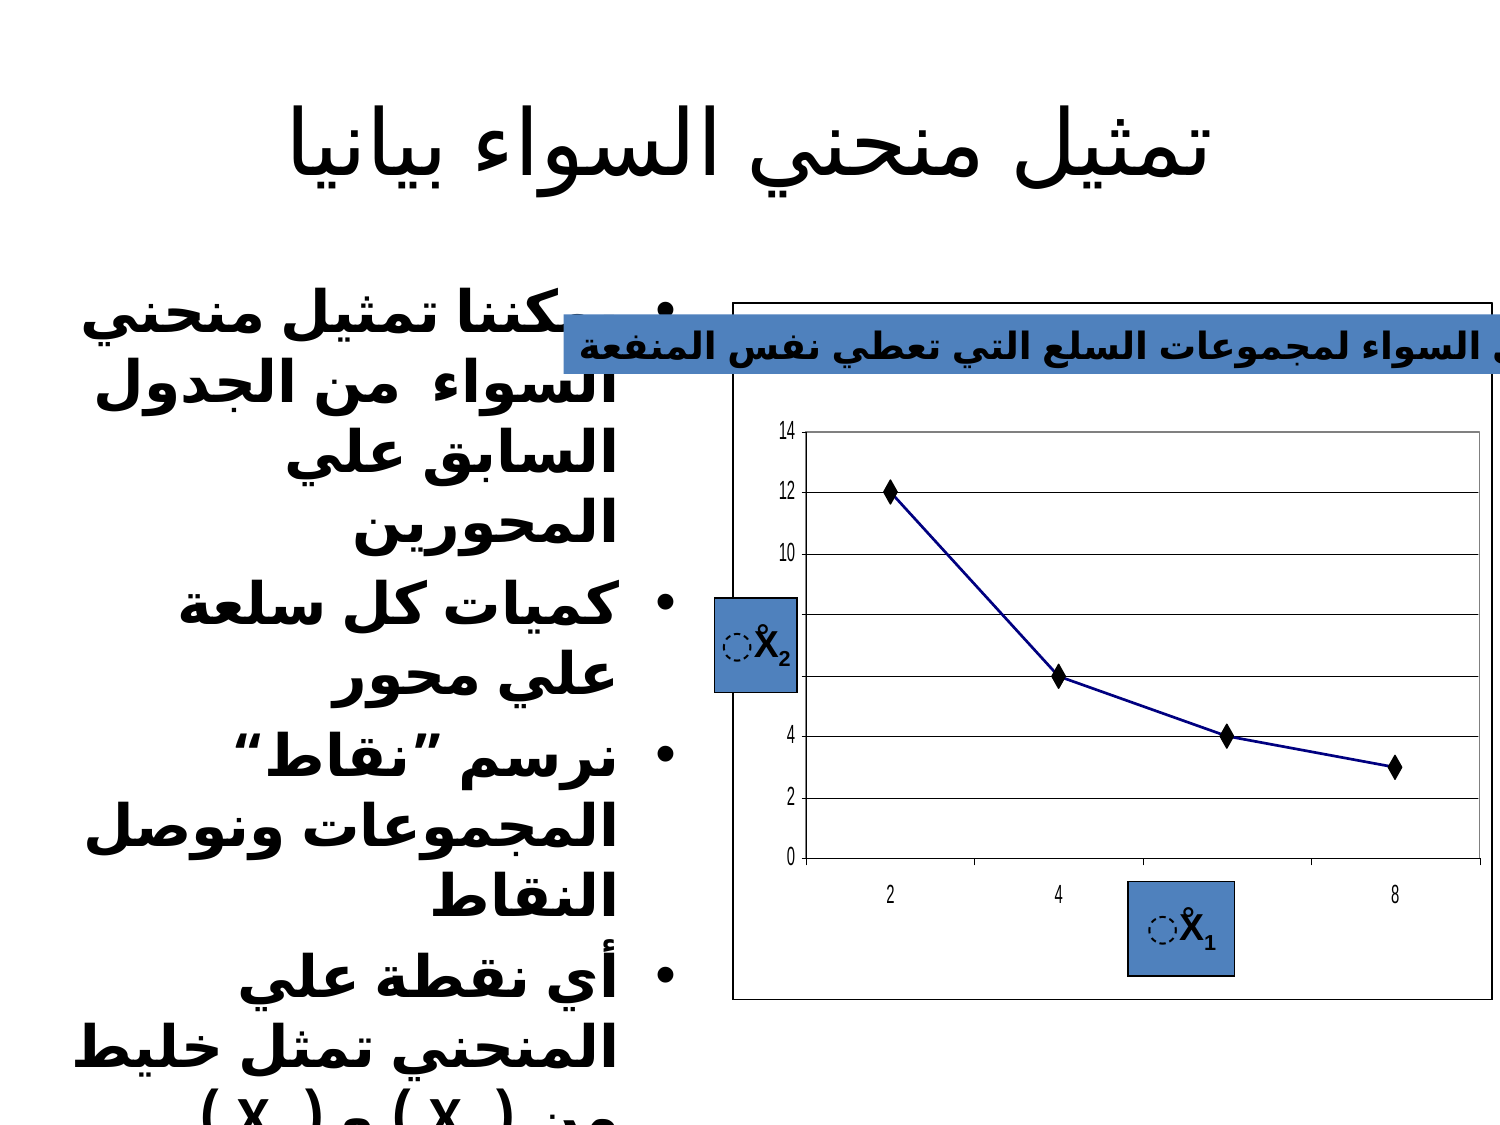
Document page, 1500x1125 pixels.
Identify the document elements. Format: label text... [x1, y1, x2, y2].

title تمثيل منحني السواء بيانيا [75, 45, 1425, 233]
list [726, 290, 1500, 1012]
list يمكننا تمثيل منحني السواء من الجدول السابق علي المحورين كميات كل سلعة علي محور نرسم ”نقاط“ المجموعات ونوصل النقاط أي نقطة علي المنحني تمثل خليط من ( X1 ) و ( X2 ) يعطي نفس القدر من المنفعة [41, 267, 691, 1010]
text_box ْX2 [714, 597, 720, 693]
text_box منحني السواء لمجموعات السلع التي تعطي نفس المنفعة [563, 314, 720, 374]
